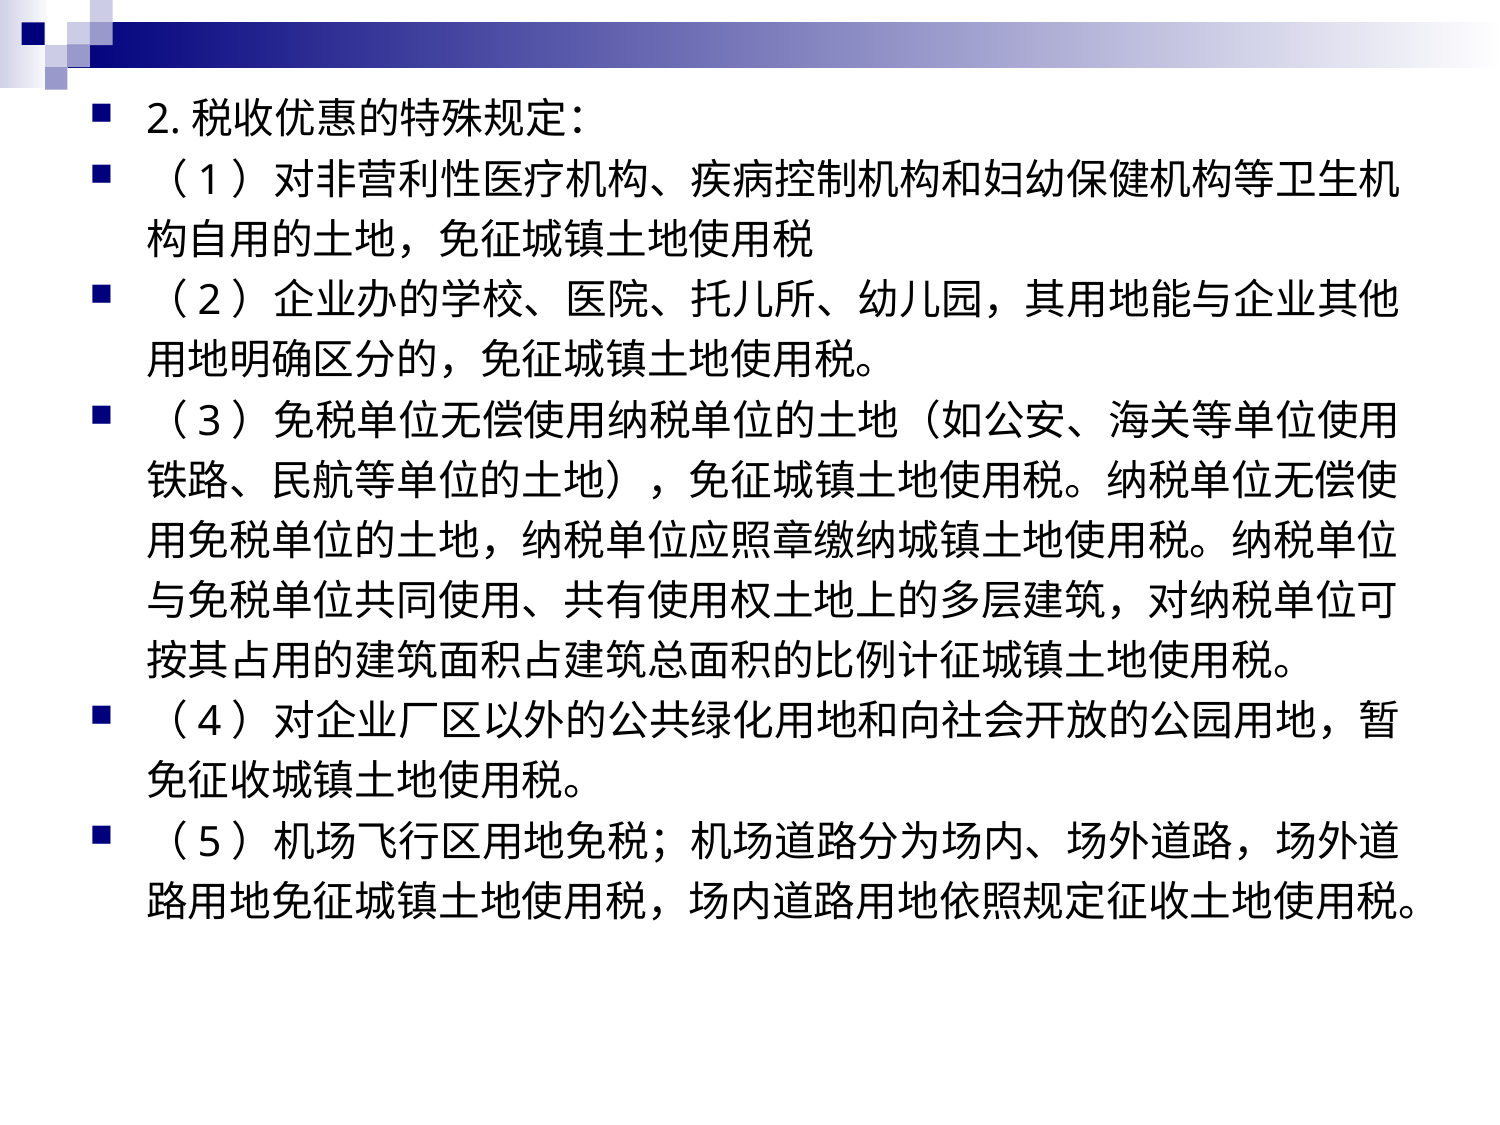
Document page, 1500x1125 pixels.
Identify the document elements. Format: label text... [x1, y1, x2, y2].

list 2.税收优惠的特殊规定： （1）对非营利性医疗机构、疾病控制机构和妇幼保健机构等卫生机构自用的土地，免征城镇土地使用税 （2）企业办的学校、医院、托儿所、幼儿园，其用地能与企业其他用地明确区分的，免征城镇土地使用税。 （3）免税单位无偿使用纳税单位的土地（如公安、海关等单位使用铁路、民航等单位的土地），免征城镇土地使用税。纳税单位无偿使用免税单位的土地，纳税单位应照章缴纳城镇土地使用税。纳税单位与免税单位共同使用、共有使用权土地上的多层建筑，对纳税单位可按其占用的建筑面积占建筑总面积的比例计征城镇土地使用税。 （4）对企业厂区以外的公共绿化用地和向社会开放的公园用地，暂免征收城镇土地使用税。 （5）机场飞行区用地免税；机场道路分为场内、场外道路，场外道路用地免征城镇土地使用税，场内道路用地依照规定征收土地使用税。 [74, 74, 1426, 963]
